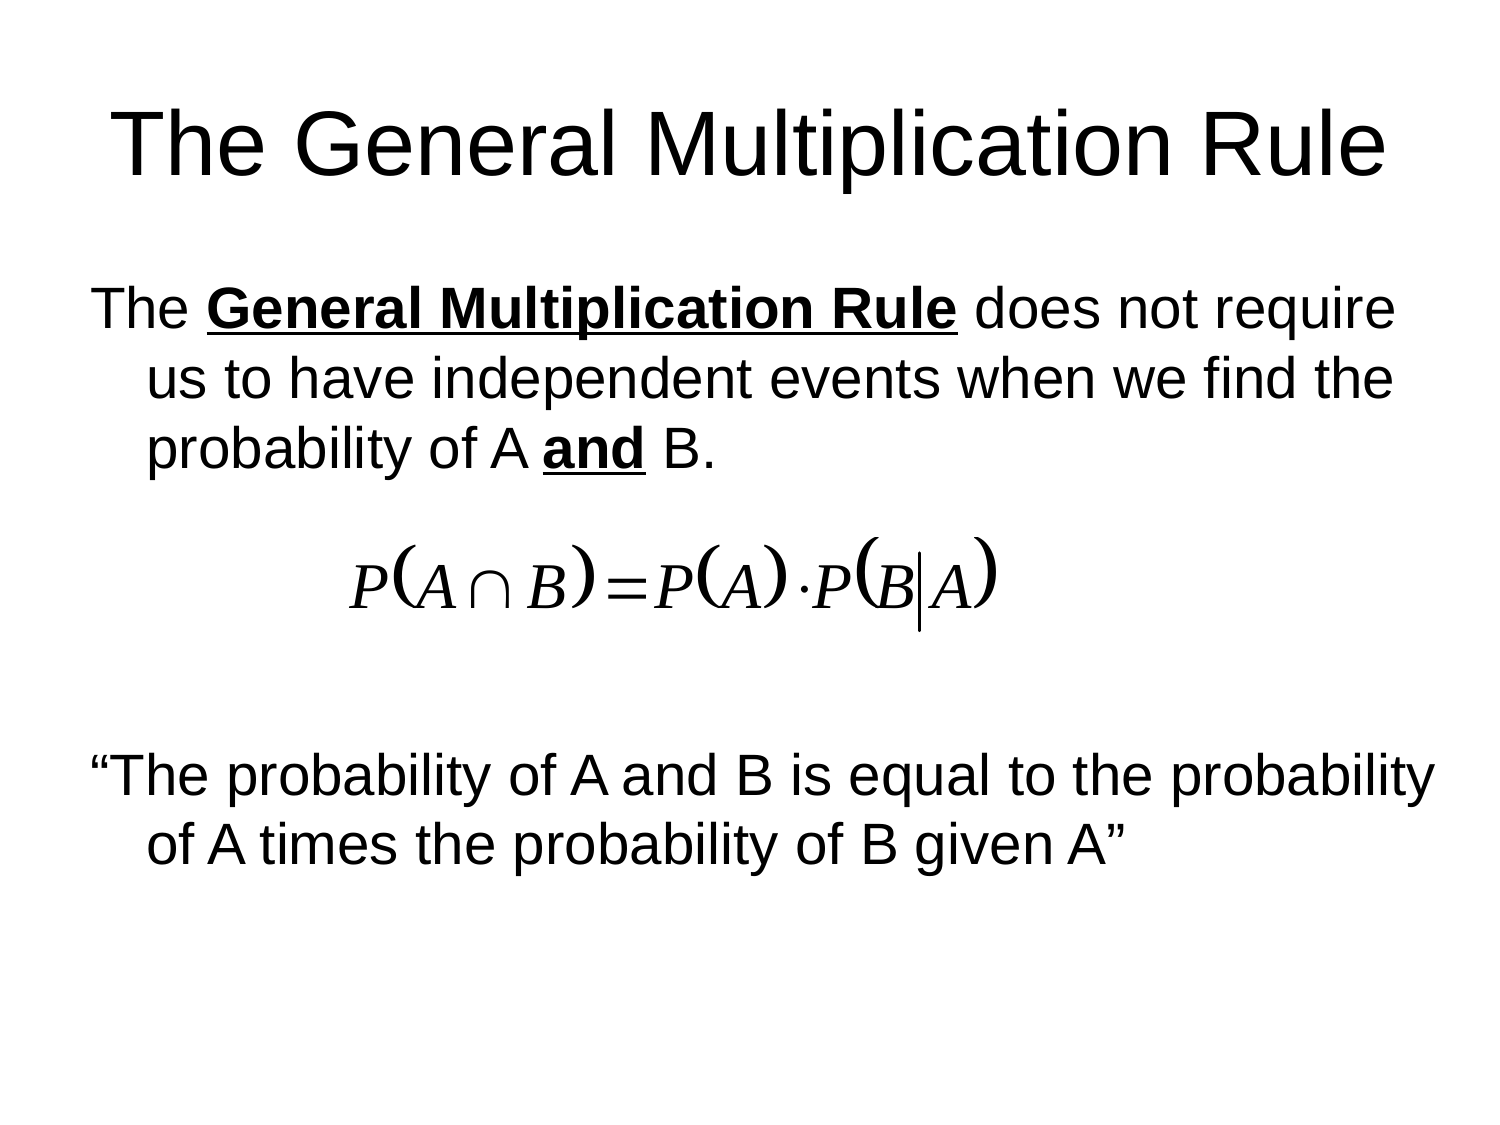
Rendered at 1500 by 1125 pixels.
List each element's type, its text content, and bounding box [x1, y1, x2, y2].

list The General Multiplication Rule does not require us to have independent events when we find the probability of A and B. “The probability of A and B is equal to the probability of A times the probability of B given A” [74, 262, 1463, 1006]
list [337, 537, 1001, 647]
title The General Multiplication Rule [74, 44, 1426, 233]
